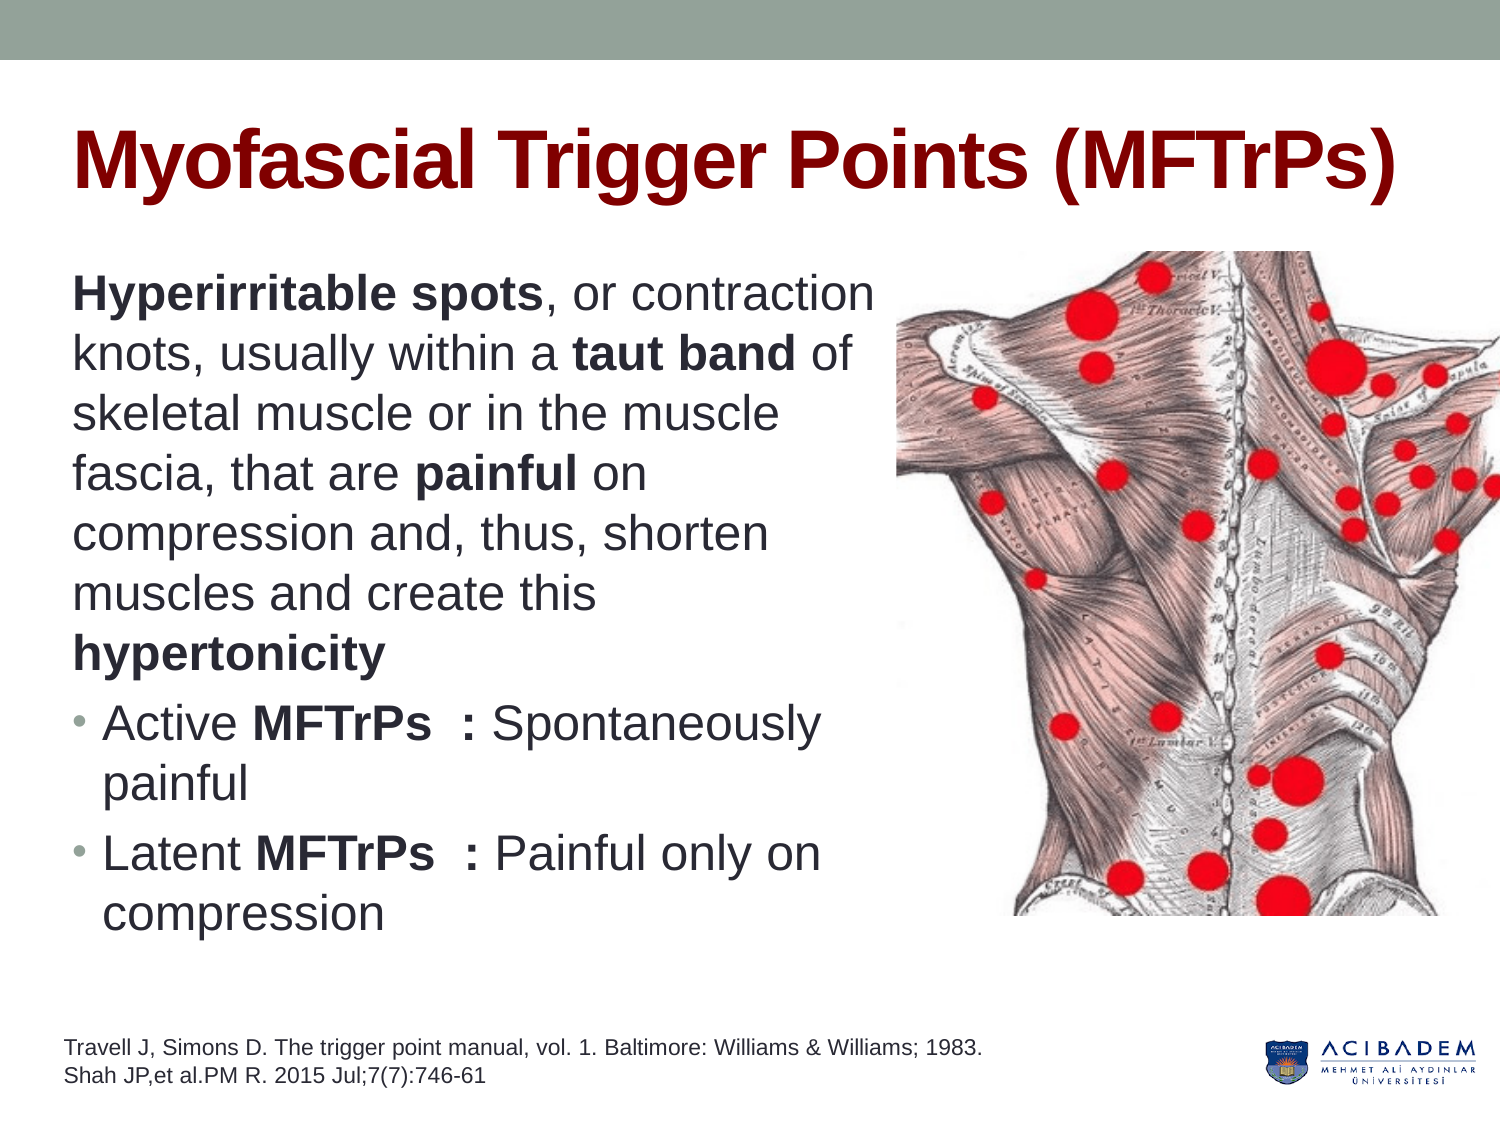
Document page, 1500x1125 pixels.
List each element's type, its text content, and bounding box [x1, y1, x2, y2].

picture [1247, 1015, 1500, 1125]
list Hyperirritable spots, or contraction knots, usually within a taut band of skeletal muscle or in the muscle fascia, that are painful on compression and, thus, shorten muscles and create this hypertonicity Active MFTrPs : Spontaneously painful Latent MFTrPs : Painful only on compression [57, 253, 897, 996]
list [896, 251, 1500, 916]
text_box Travell J, Simons D. The trigger point manual, vol. 1. Baltimore: Williams & Williams; 1983. Shah JP,et al.PM R. 2015 Jul;7(7):746-61 [48, 1025, 999, 1123]
title Myofascial Trigger Points (MFTrPs) [57, 57, 1452, 253]
